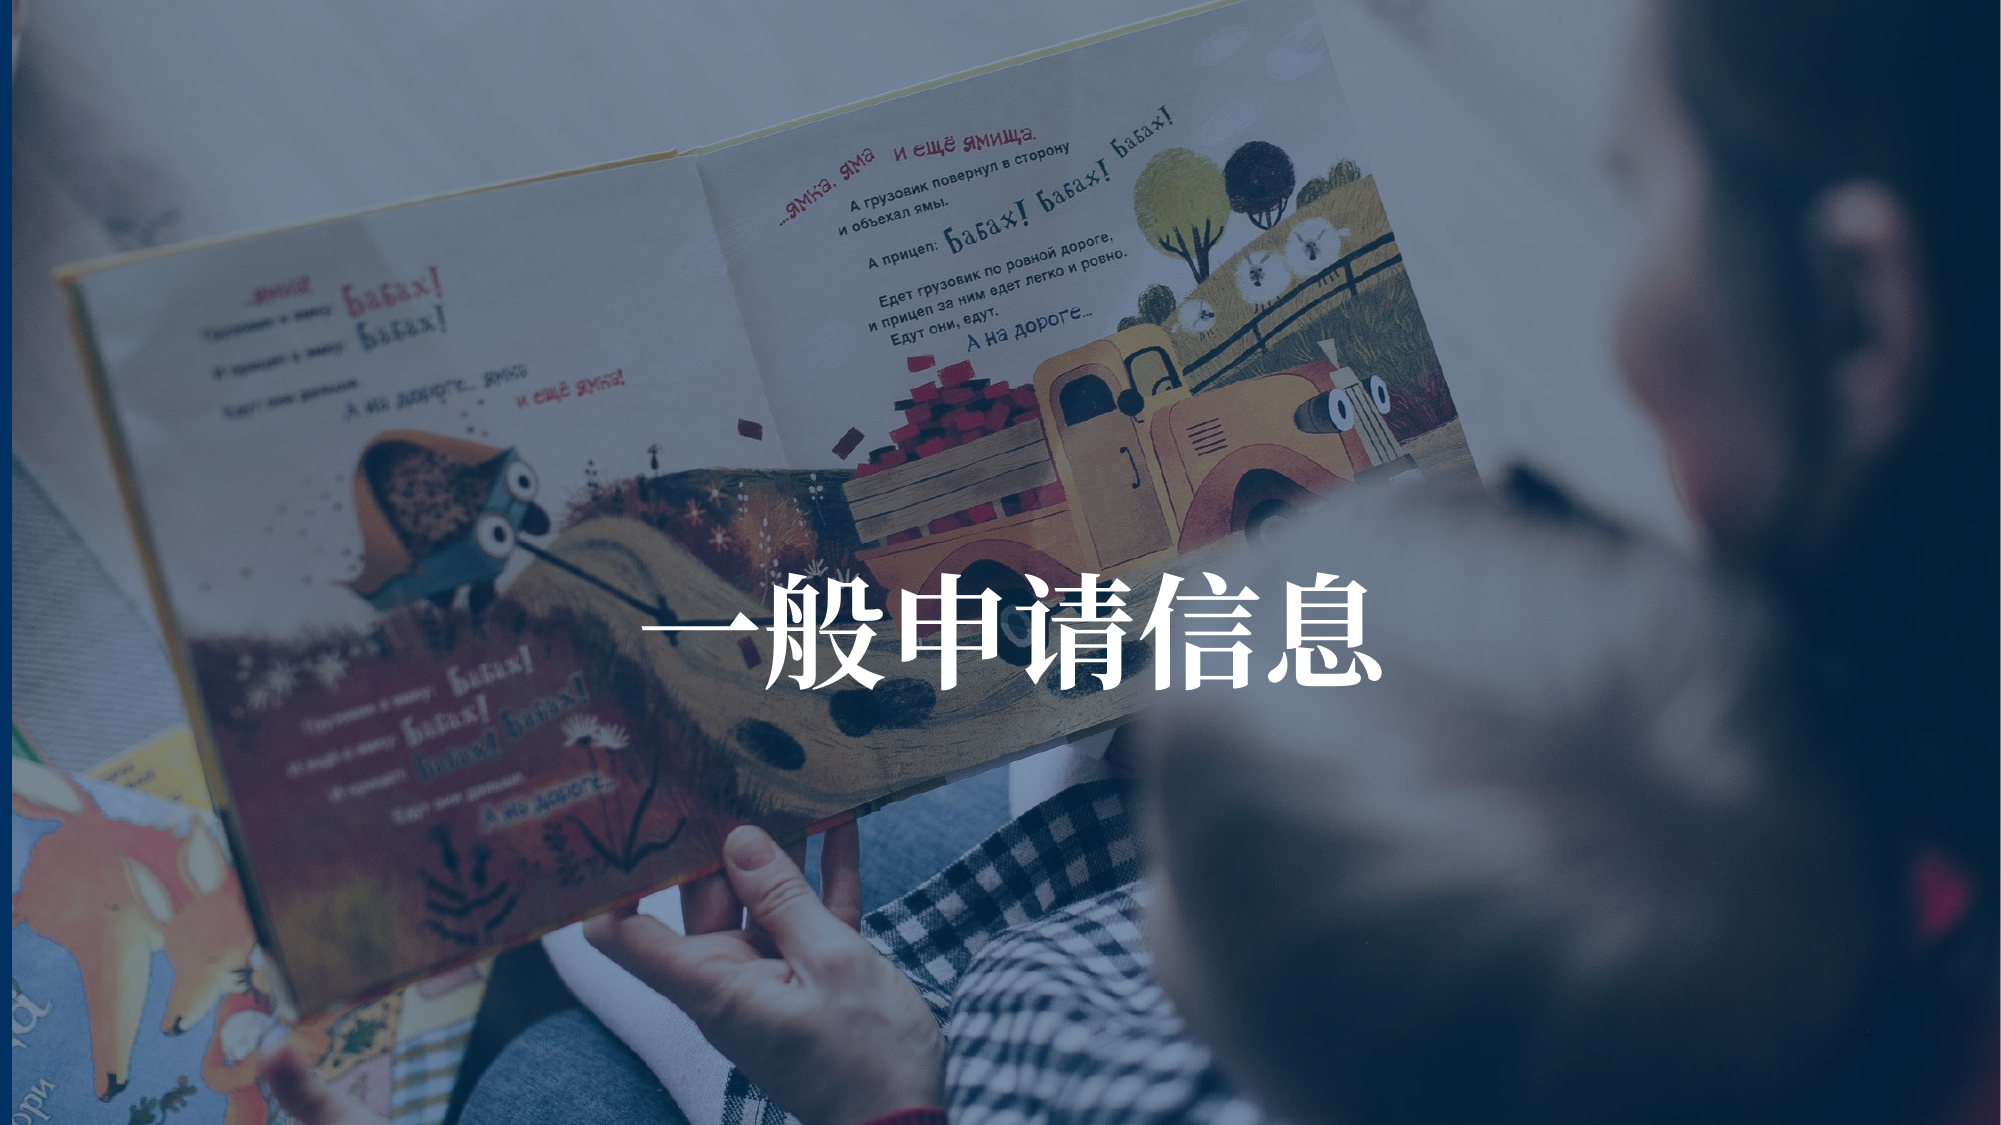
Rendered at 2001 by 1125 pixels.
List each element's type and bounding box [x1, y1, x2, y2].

list [12, 0, 2000, 1125]
